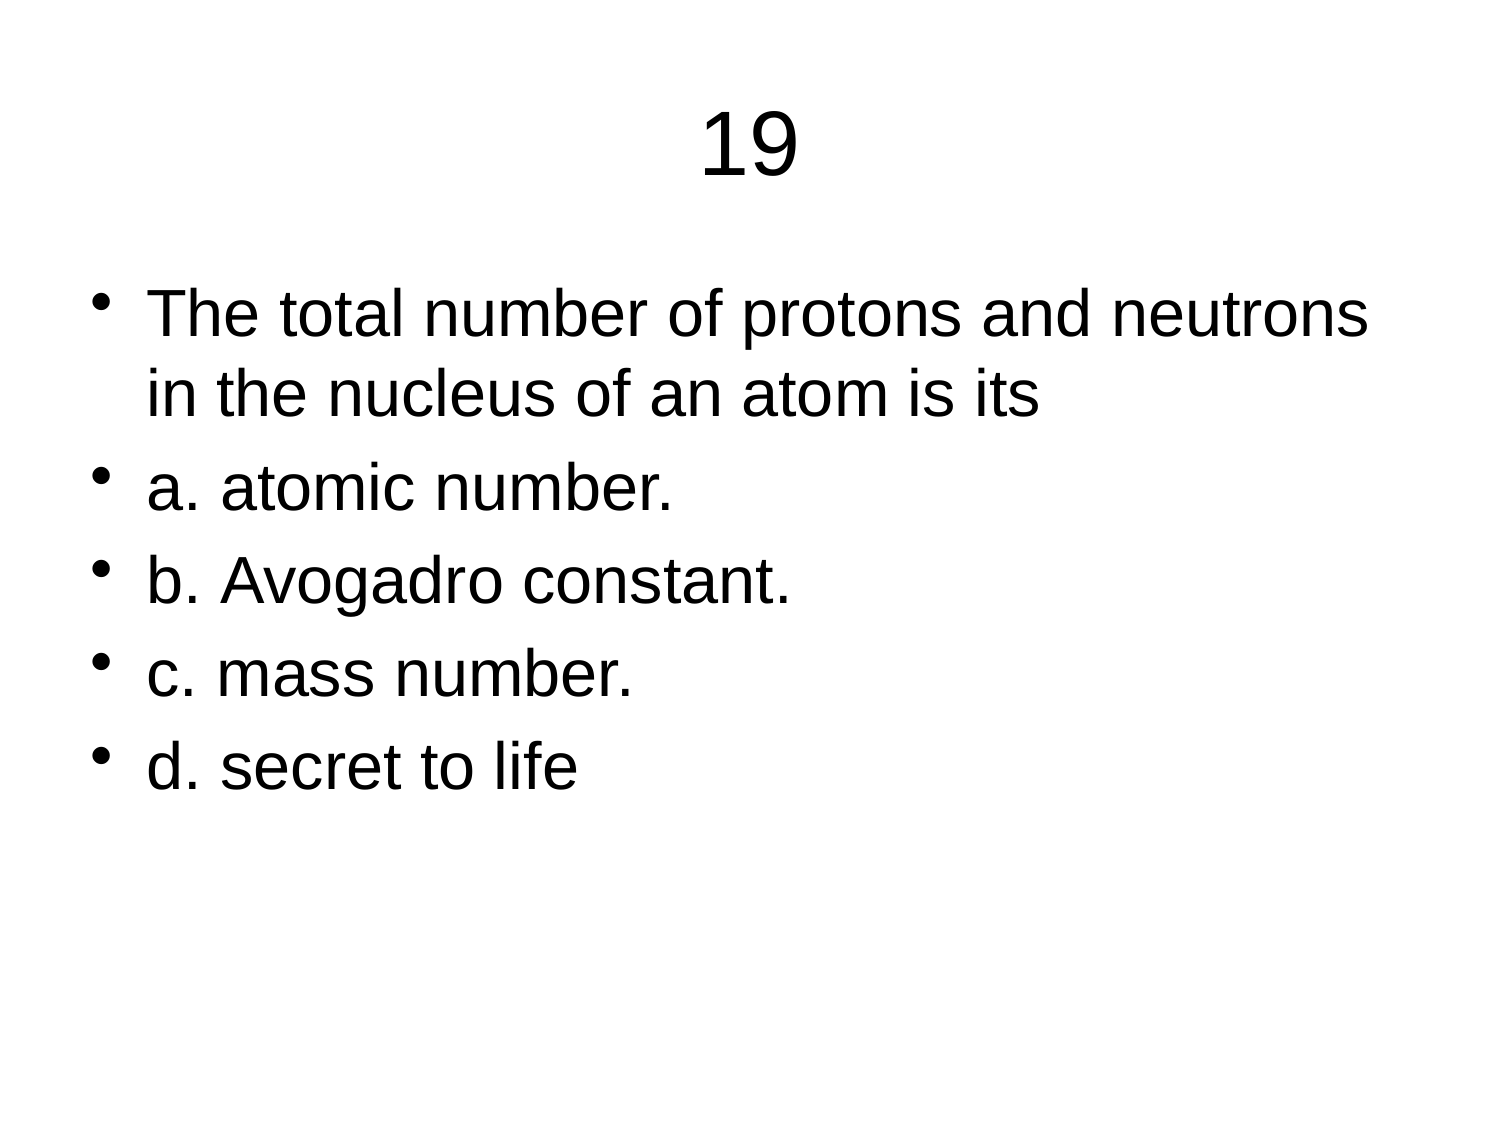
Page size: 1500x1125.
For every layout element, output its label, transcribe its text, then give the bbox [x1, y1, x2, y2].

list The total number of protons and neutrons in the nucleus of an atom is its a. atomic number. b. Avogadro constant. c. mass number. d. secret to life [74, 262, 1426, 1006]
title 19 [74, 44, 1426, 233]
